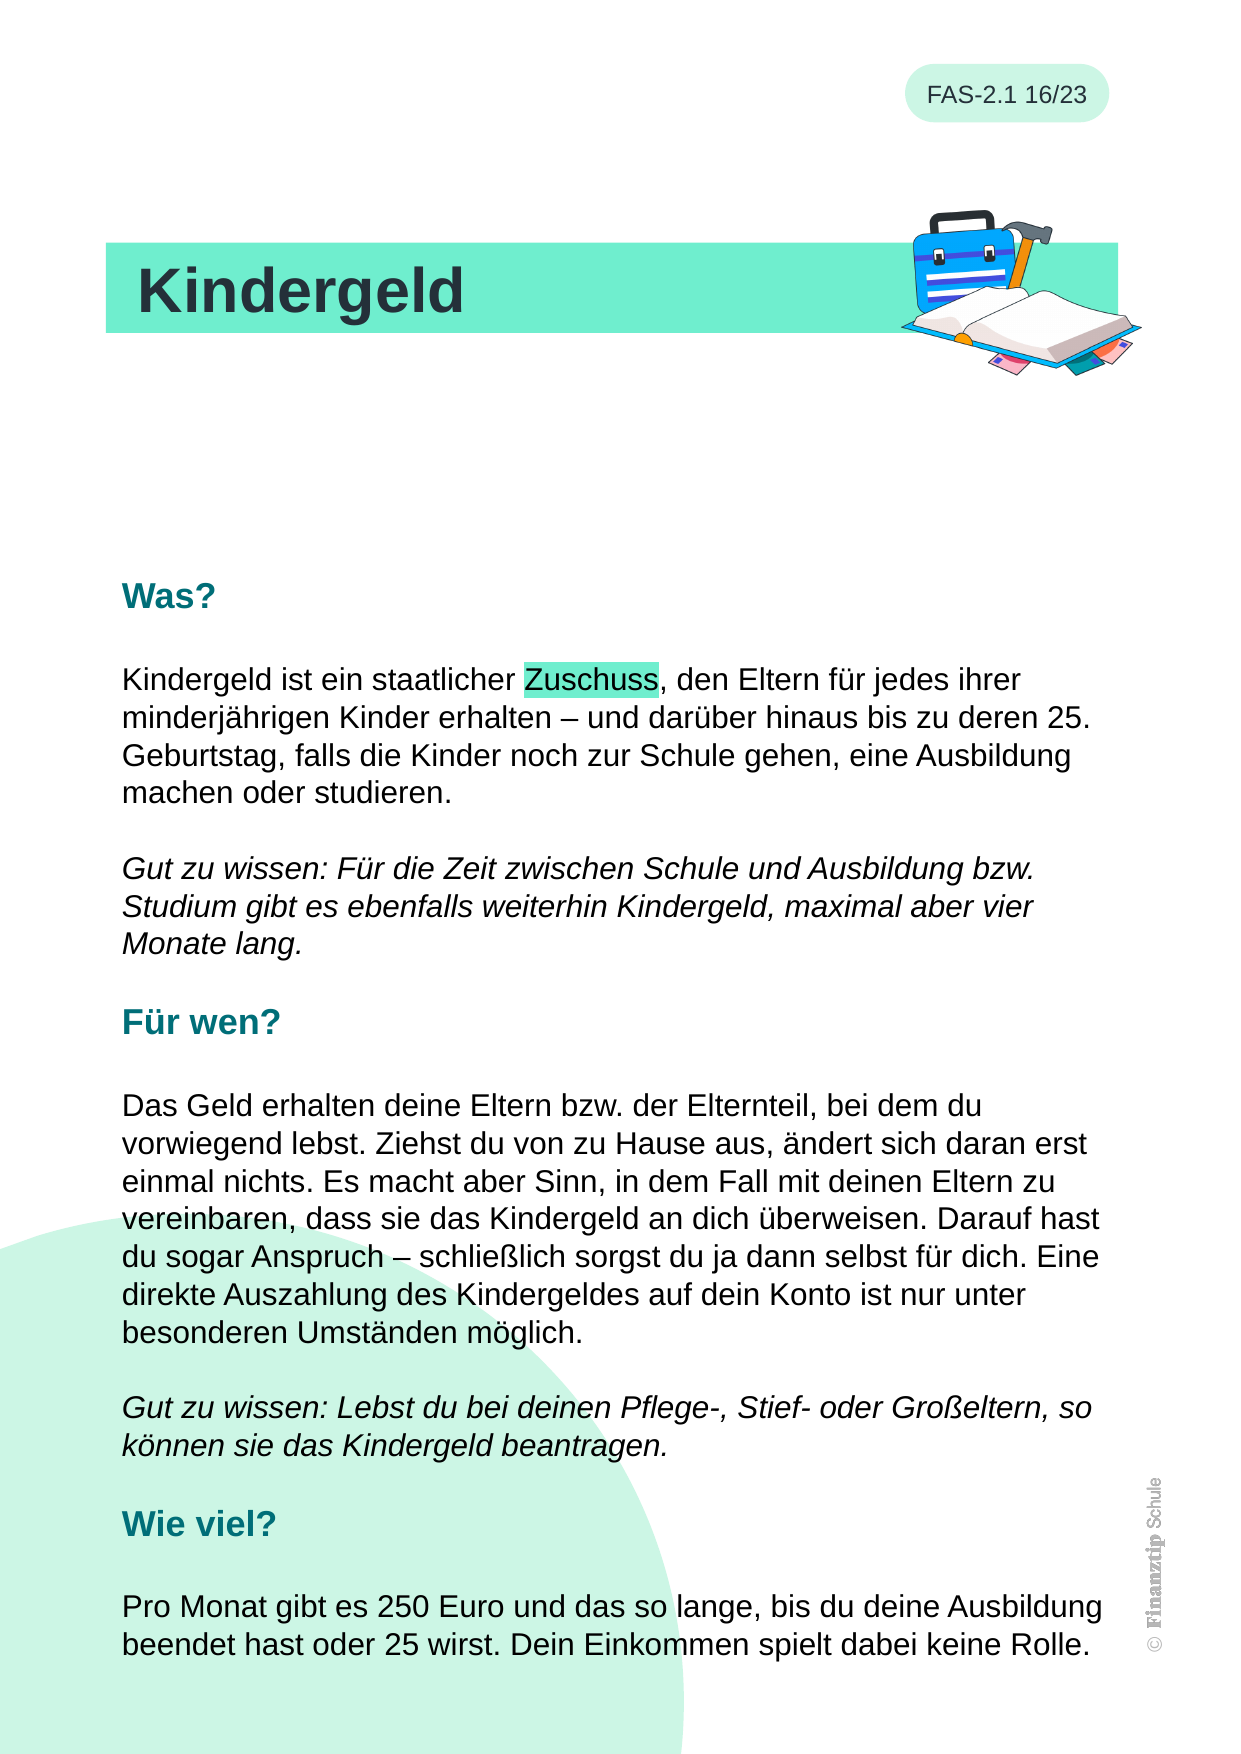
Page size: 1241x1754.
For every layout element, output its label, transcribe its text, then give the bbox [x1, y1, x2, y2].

picture [1143, 1478, 1165, 1628]
text_box Was? Kindergeld ist ein staatlicher Zuschuss, den Eltern für jedes ihrer minderjährigen Kinder erhalten – und darüber hinaus bis zu deren 25. Geburtstag, falls die Kinder noch zur Schule gehen, eine Ausbildung machen oder studieren. Gut zu wissen: Für die Zeit zwischen Schule und Ausbildung bzw. Studium gibt es ebenfalls weiterhin Kindergeld, maximal aber vier Monate lang. Für wen? Das Geld erhalten deine Eltern bzw. der Elternteil, bei dem du vorwiegend lebst. Ziehst du von zu Hause aus, ändert sich daran erst einmal nichts. Es macht aber Sinn, in dem Fall mit deinen Eltern zu vereinbaren, dass sie das Kindergeld an dich überweisen. Darauf hast du sogar Anspruch – schließlich sorgst du ja dann selbst für dich. Eine direkte Auszahlung des Kindergeldes auf dein Konto ist nur unter besonderen Umständen möglich. Gut zu wissen: Lebst du bei deinen Pflege-, Stief- oder Großeltern, so können sie das Kindergeld beantragen. Wie viel? Pro Monat gibt es 250 Euro und das so lange, bis du deine Ausbildung beendet hast oder 25 wirst. Dein Einkommen spielt dabei keine Rolle. [121, 565, 1119, 1670]
picture [901, 202, 1142, 376]
text_box Kindergeld [105, 242, 901, 333]
